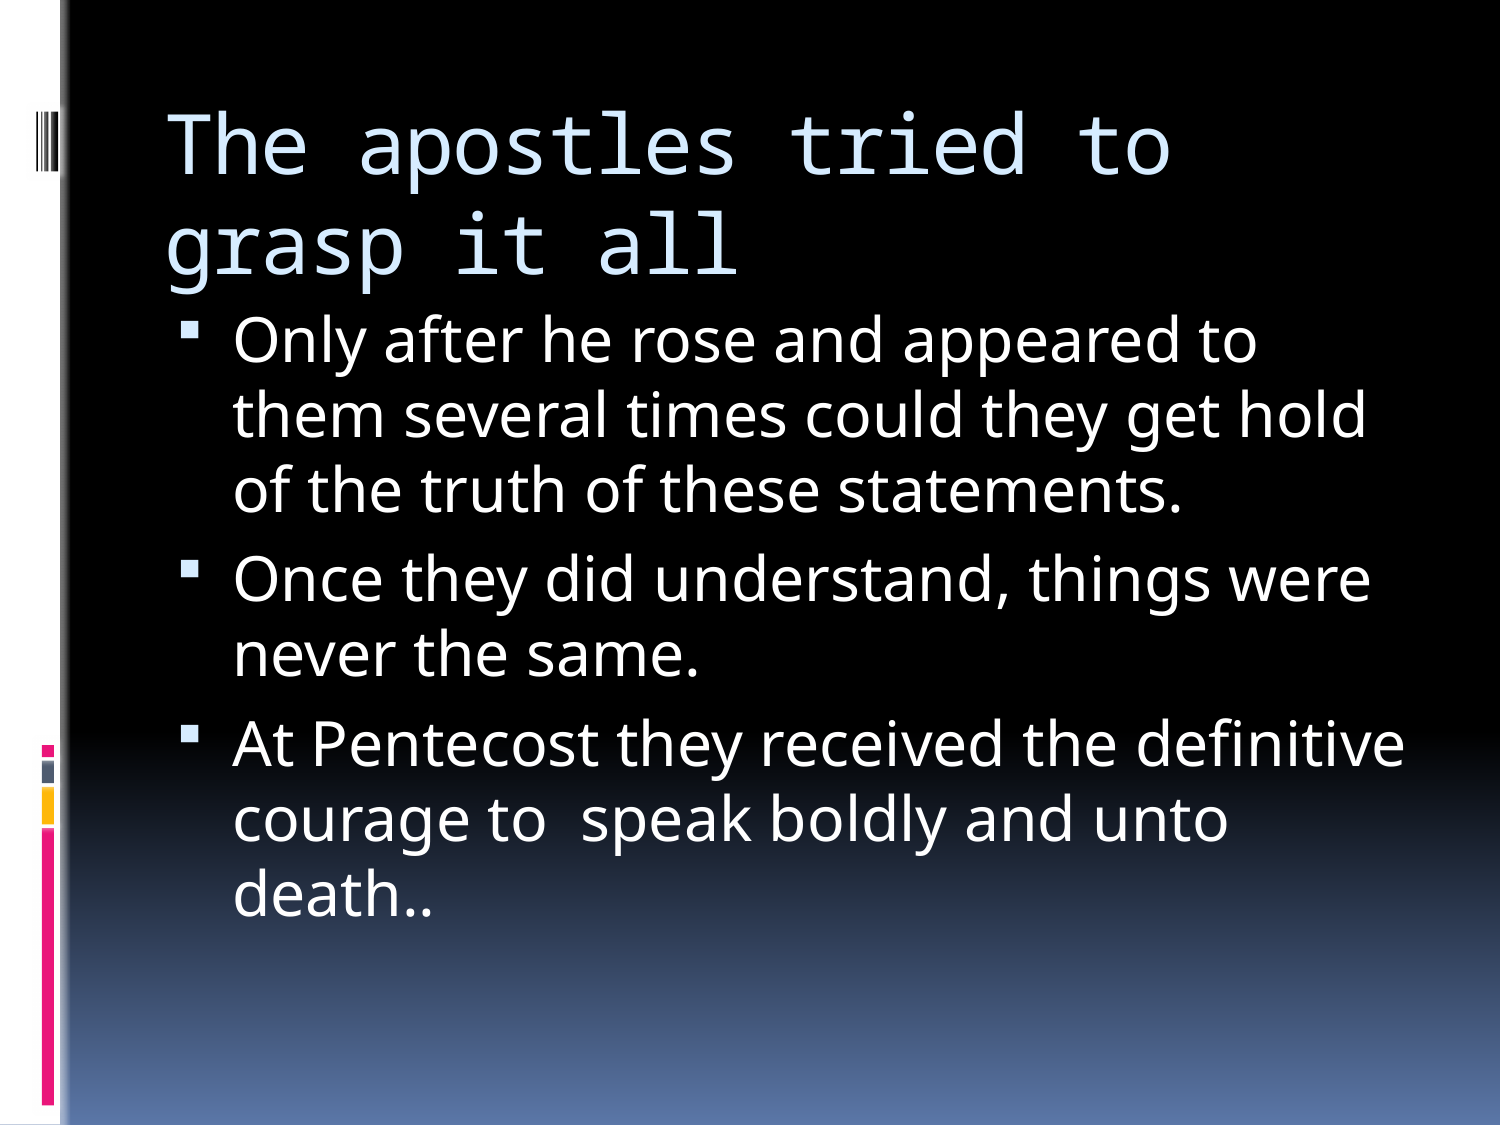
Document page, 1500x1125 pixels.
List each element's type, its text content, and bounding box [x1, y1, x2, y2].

title The apostles tried to grasp it all [150, 83, 1425, 234]
list Only after he rose and appeared to them several times could they get hold of the truth of these statements. Once they did understand, things were never the same. At Pentecost they received the definitive courage to speak boldly and unto death.. [150, 292, 1425, 1043]
